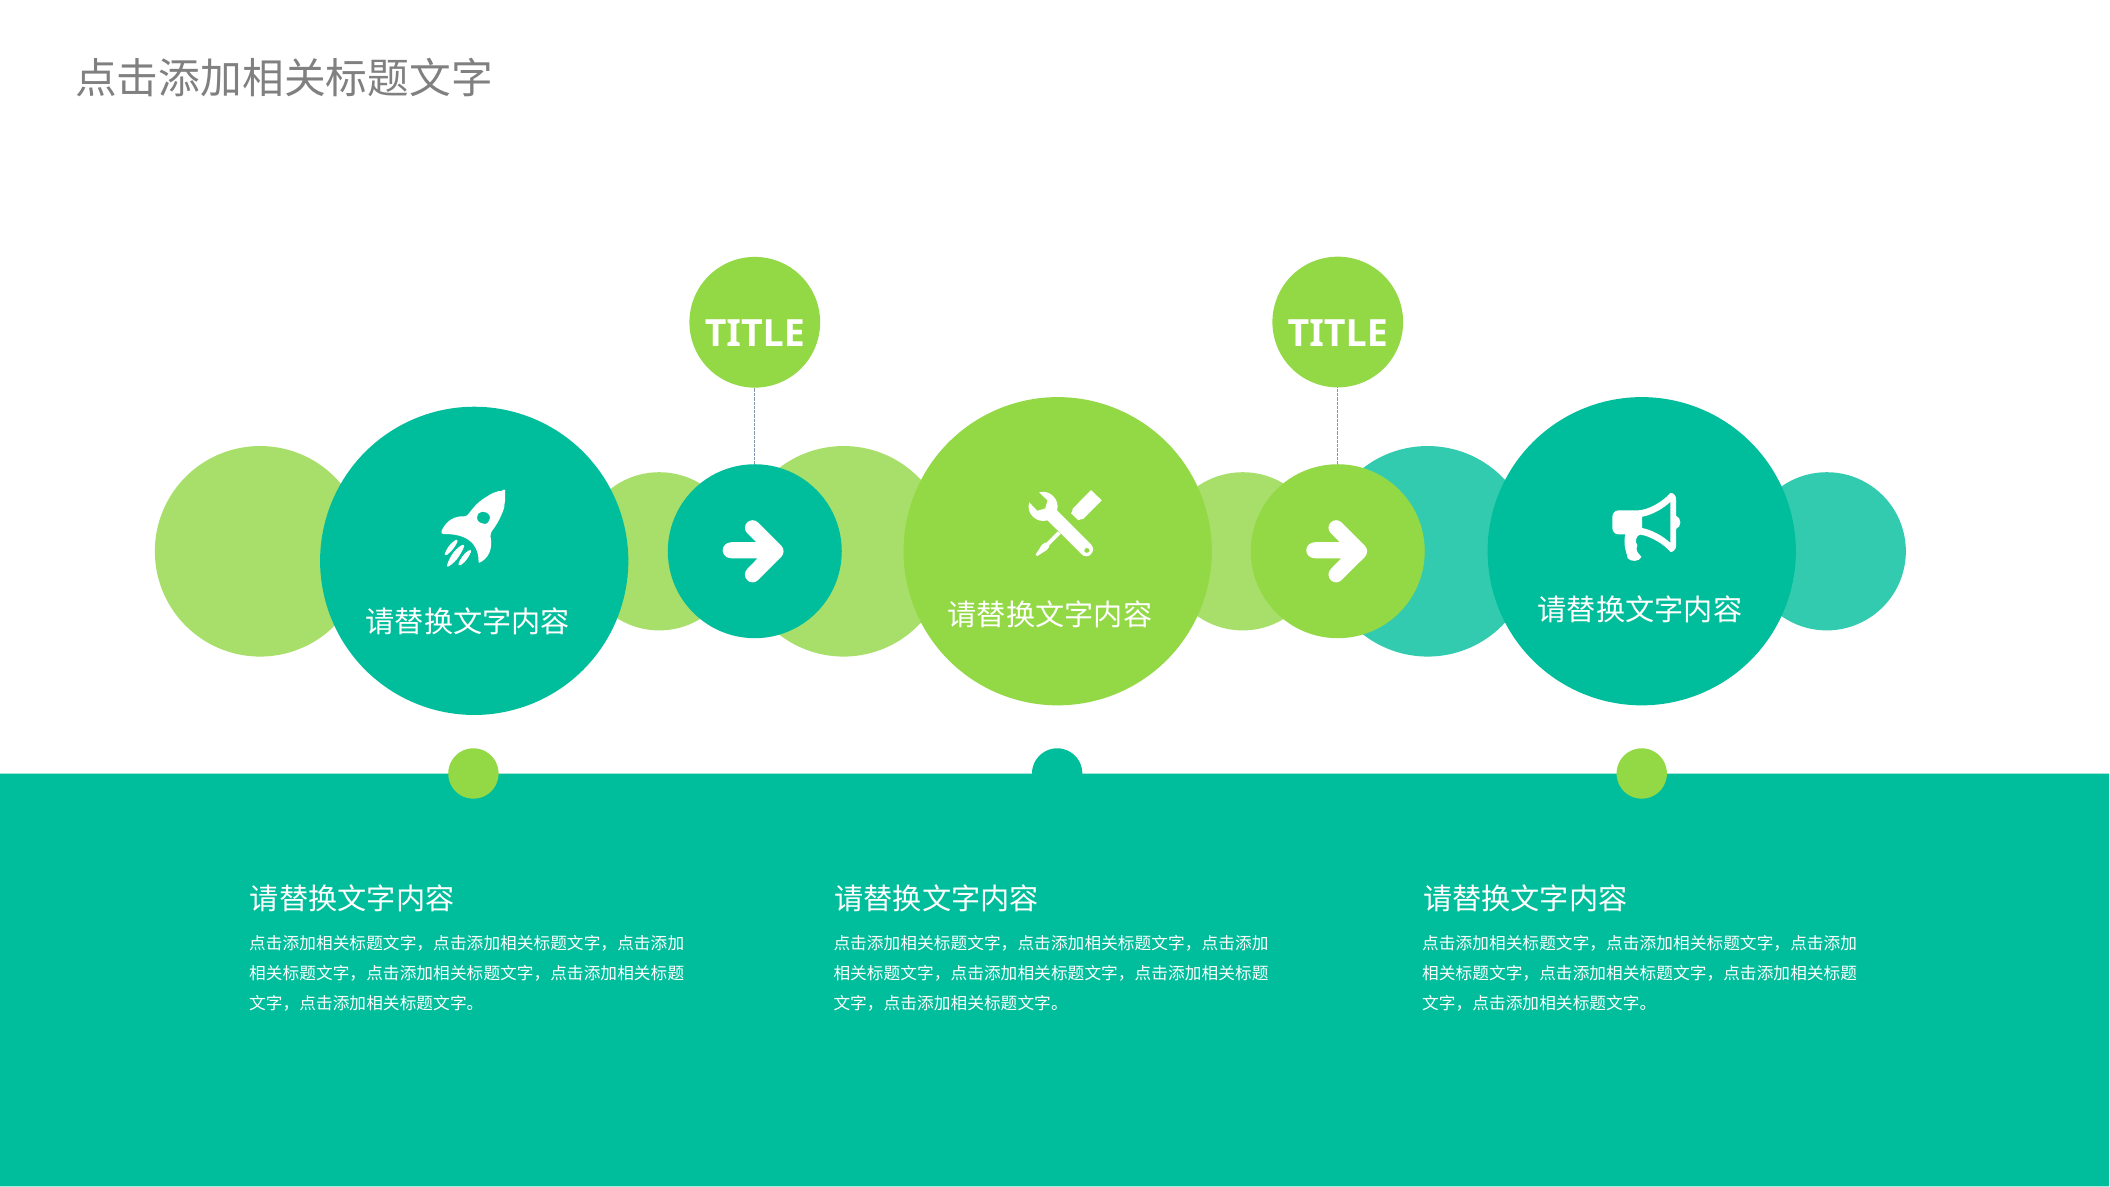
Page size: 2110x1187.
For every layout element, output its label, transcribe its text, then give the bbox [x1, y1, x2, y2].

text_box 点击添加相关标题文字，点击添加相关标题文字，点击添加相关标题文字，点击添加相关标题文字，点击添加相关标题文字，点击添加相关标题文字。 [1407, 915, 1886, 1020]
text_box 请替换文字内容 [235, 865, 470, 923]
text_box [0, 773, 2110, 1187]
text_box 点击添加相关标题文字，点击添加相关标题文字，点击添加相关标题文字，点击添加相关标题文字，点击添加相关标题文字，点击添加相关标题文字。 [818, 915, 1297, 1020]
text_box [1030, 747, 1084, 800]
text_box 点击添加相关标题文字，点击添加相关标题文字，点击添加相关标题文字，点击添加相关标题文字，点击添加相关标题文字，点击添加相关标题文字。 [234, 915, 713, 1020]
text_box 请替换文字内容 [819, 865, 1055, 923]
text_box 点击添加相关标题文字 [59, 44, 563, 107]
text_box [1615, 747, 1668, 800]
text_box 请替换文字内容 [1408, 865, 1643, 923]
text_box [447, 747, 500, 800]
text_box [154, 256, 1906, 716]
